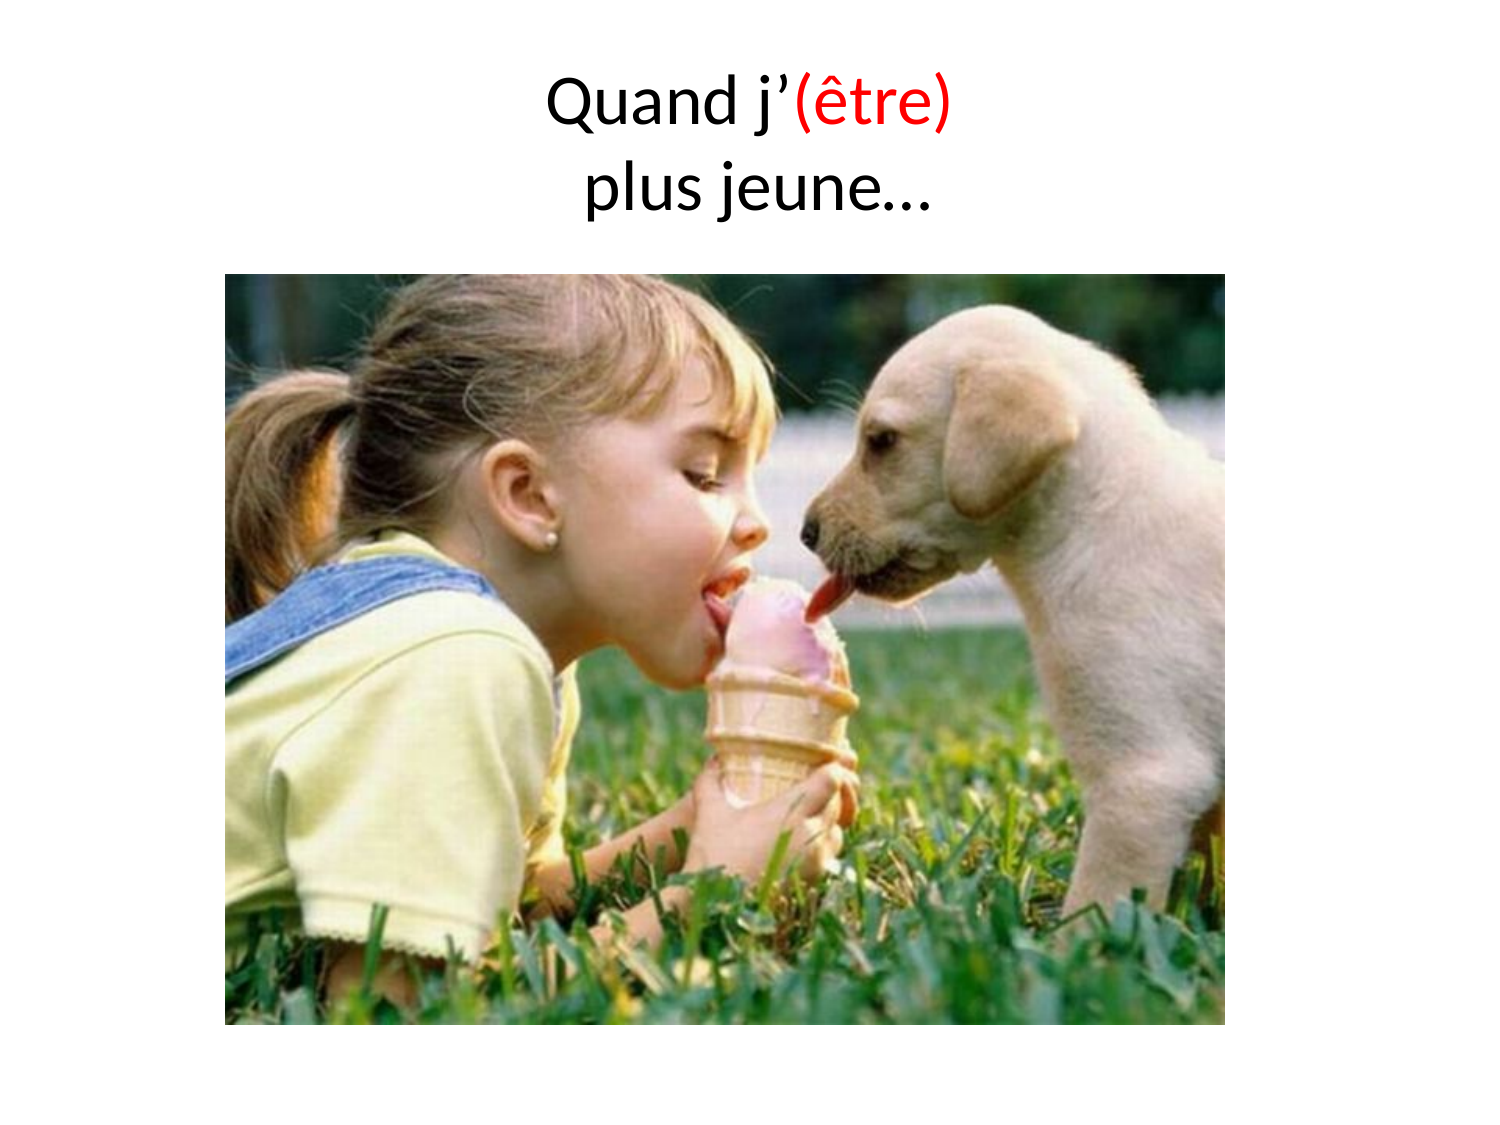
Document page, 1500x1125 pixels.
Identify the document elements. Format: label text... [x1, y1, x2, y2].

picture [224, 274, 1226, 1026]
title Quand j’(être) plus jeune… [75, 45, 1425, 233]
